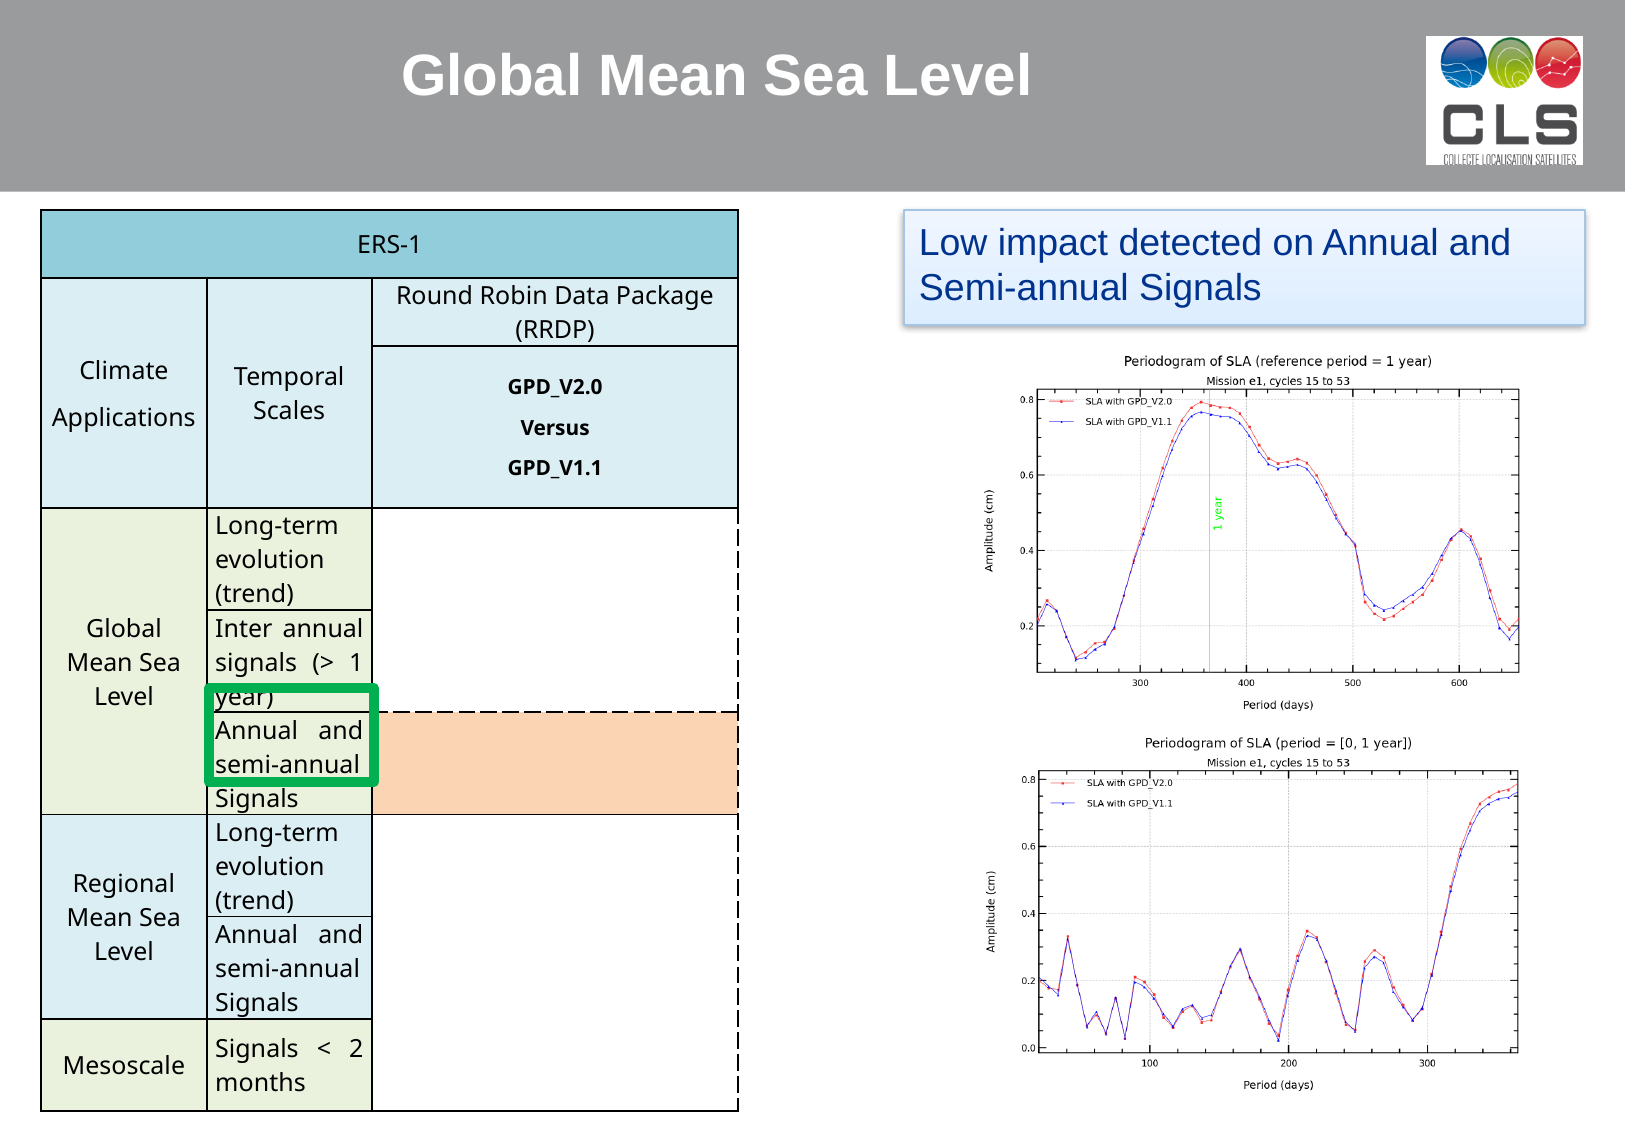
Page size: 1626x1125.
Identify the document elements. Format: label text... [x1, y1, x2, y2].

table_cell Long-term evolution (trend) [208, 509, 371, 609]
table_cell Long-term evolution (trend) [208, 815, 371, 916]
table_cell [373, 815, 738, 1110]
table_cell [373, 712, 738, 814]
table_cell Signals < 2 months [208, 1020, 371, 1110]
table_cell Regional Mean Sea Level [42, 815, 206, 1018]
table_cell Round Robin Data Package (RRDP) [373, 279, 737, 345]
picture [962, 338, 1539, 1102]
text_box [207, 686, 376, 784]
text_box Low impact detected on Annual and Semi-annual Signals [903, 209, 1586, 326]
table_cell Inter annual signals (> 1 year) [208, 611, 371, 686]
table_cell [373, 509, 738, 712]
table_cell Climate Applications [42, 279, 206, 507]
picture [1426, 36, 1583, 165]
table_cell Global Mean Sea Level [42, 509, 206, 814]
table_cell GPD_V2.0 Versus GPD_V1.1 [373, 347, 737, 507]
table_cell Temporal Scales [208, 279, 371, 507]
text_box Global Mean Sea Level [386, 40, 1162, 119]
table_header ERS-1 [42, 211, 737, 277]
table_cell Annual and semi-annual Signals [208, 917, 371, 1018]
table_cell Annual and semi-annual Signals [208, 784, 371, 814]
table_cell Mesoscale [42, 1020, 206, 1110]
